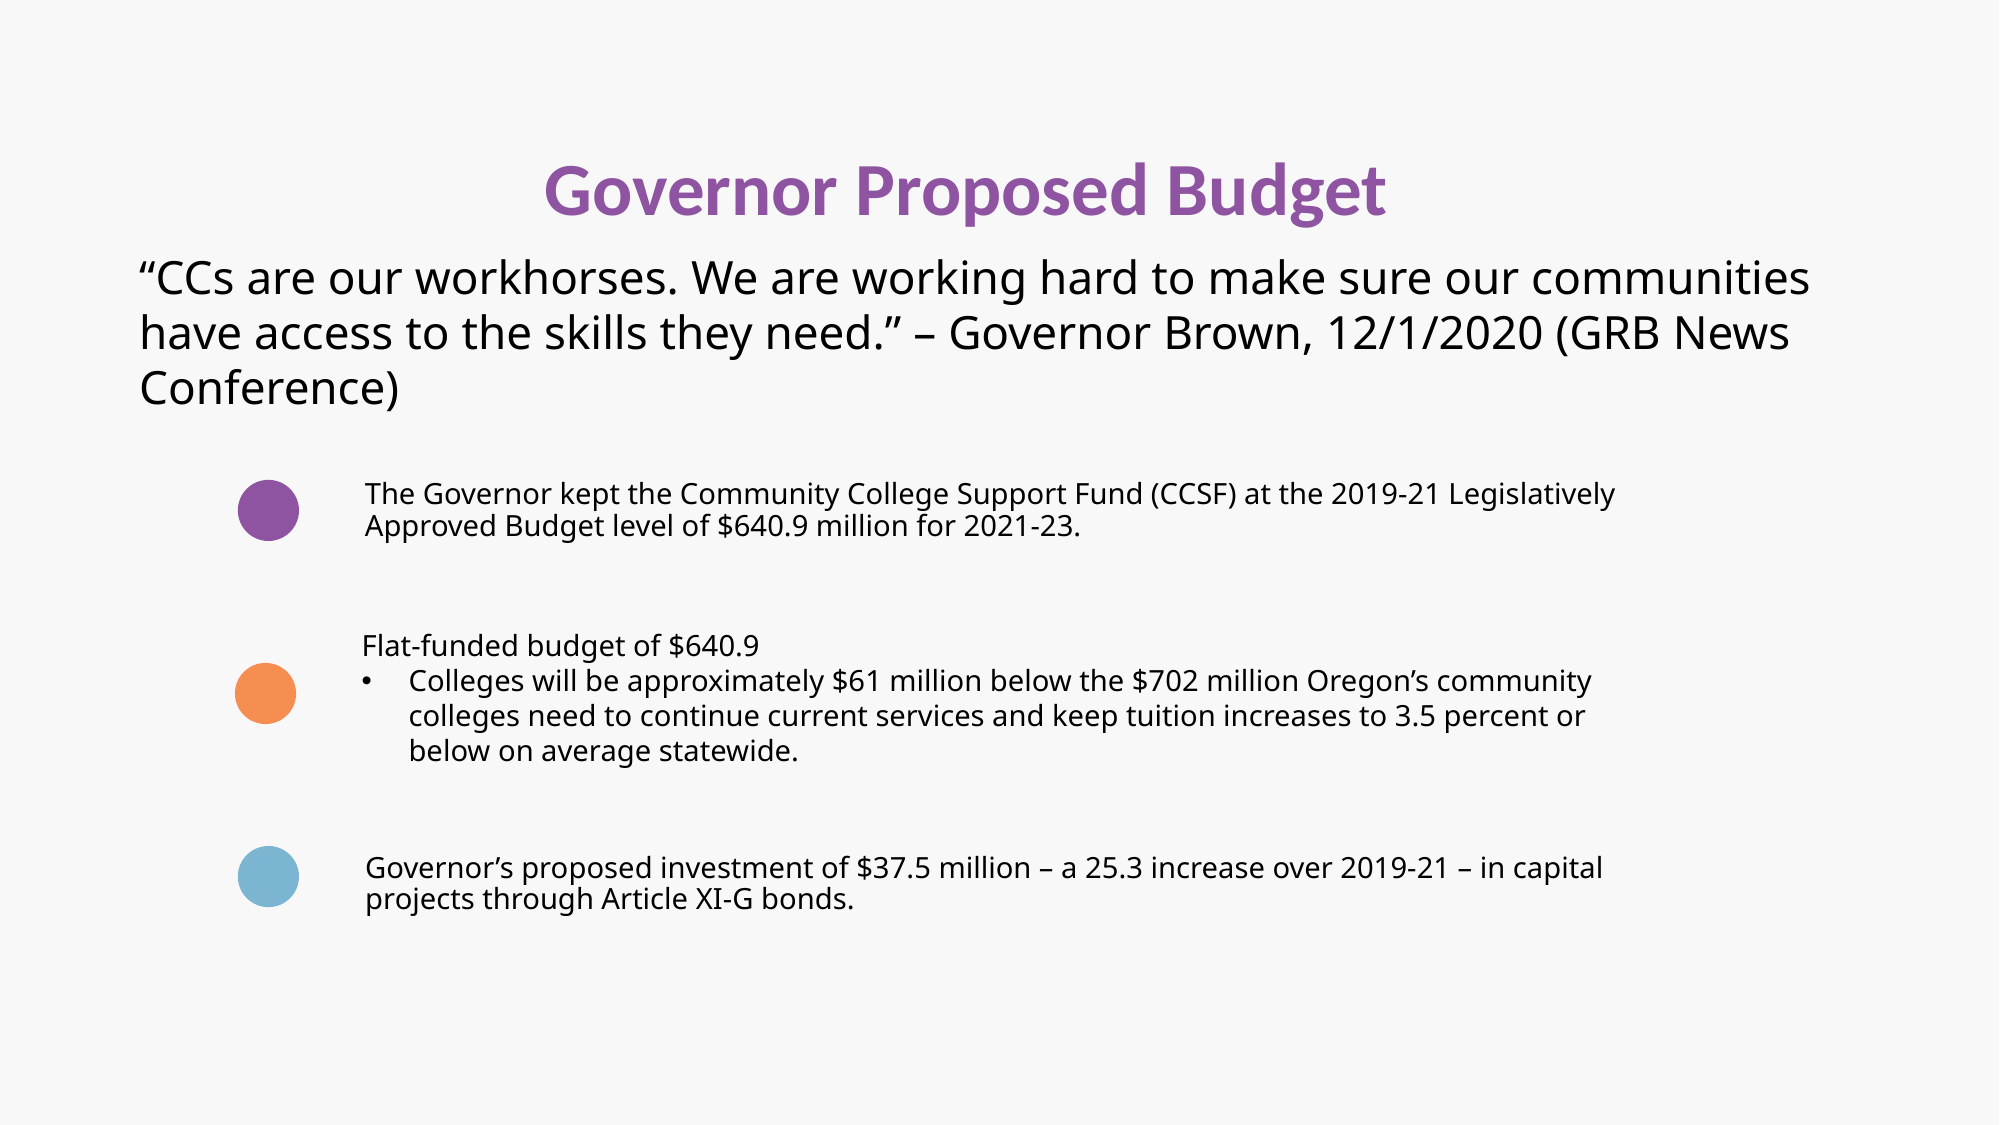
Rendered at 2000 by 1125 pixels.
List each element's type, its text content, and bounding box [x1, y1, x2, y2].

text_box “CCs are our workhorses. We are working hard to make sure our communities have access to the skills they need.” – Governor Brown, 12/1/2020 (GRB News Conference) [124, 241, 1857, 422]
text_box Governor’s proposed investment of $37.5 million – a 25.3 increase over 2019-21 – in capital projects through Article XI-G bonds. [350, 846, 1638, 964]
text_box The Governor kept the Community College Support Fund (CCSF) at the 2019-21 Legislatively Approved Budget level of $640.9 million for 2021-23. [350, 472, 1683, 551]
text_box [235, 843, 302, 910]
text_box [232, 660, 299, 727]
text_box Flat-funded budget of $640.9 Colleges will be approximately $61 million below the $702 million Oregon’s community colleges need to continue current services and keep tuition increases to 3.5 percent or below on average statewide. [346, 620, 1635, 775]
title Governor Proposed Budget [66, 127, 1867, 245]
text_box [235, 477, 302, 544]
